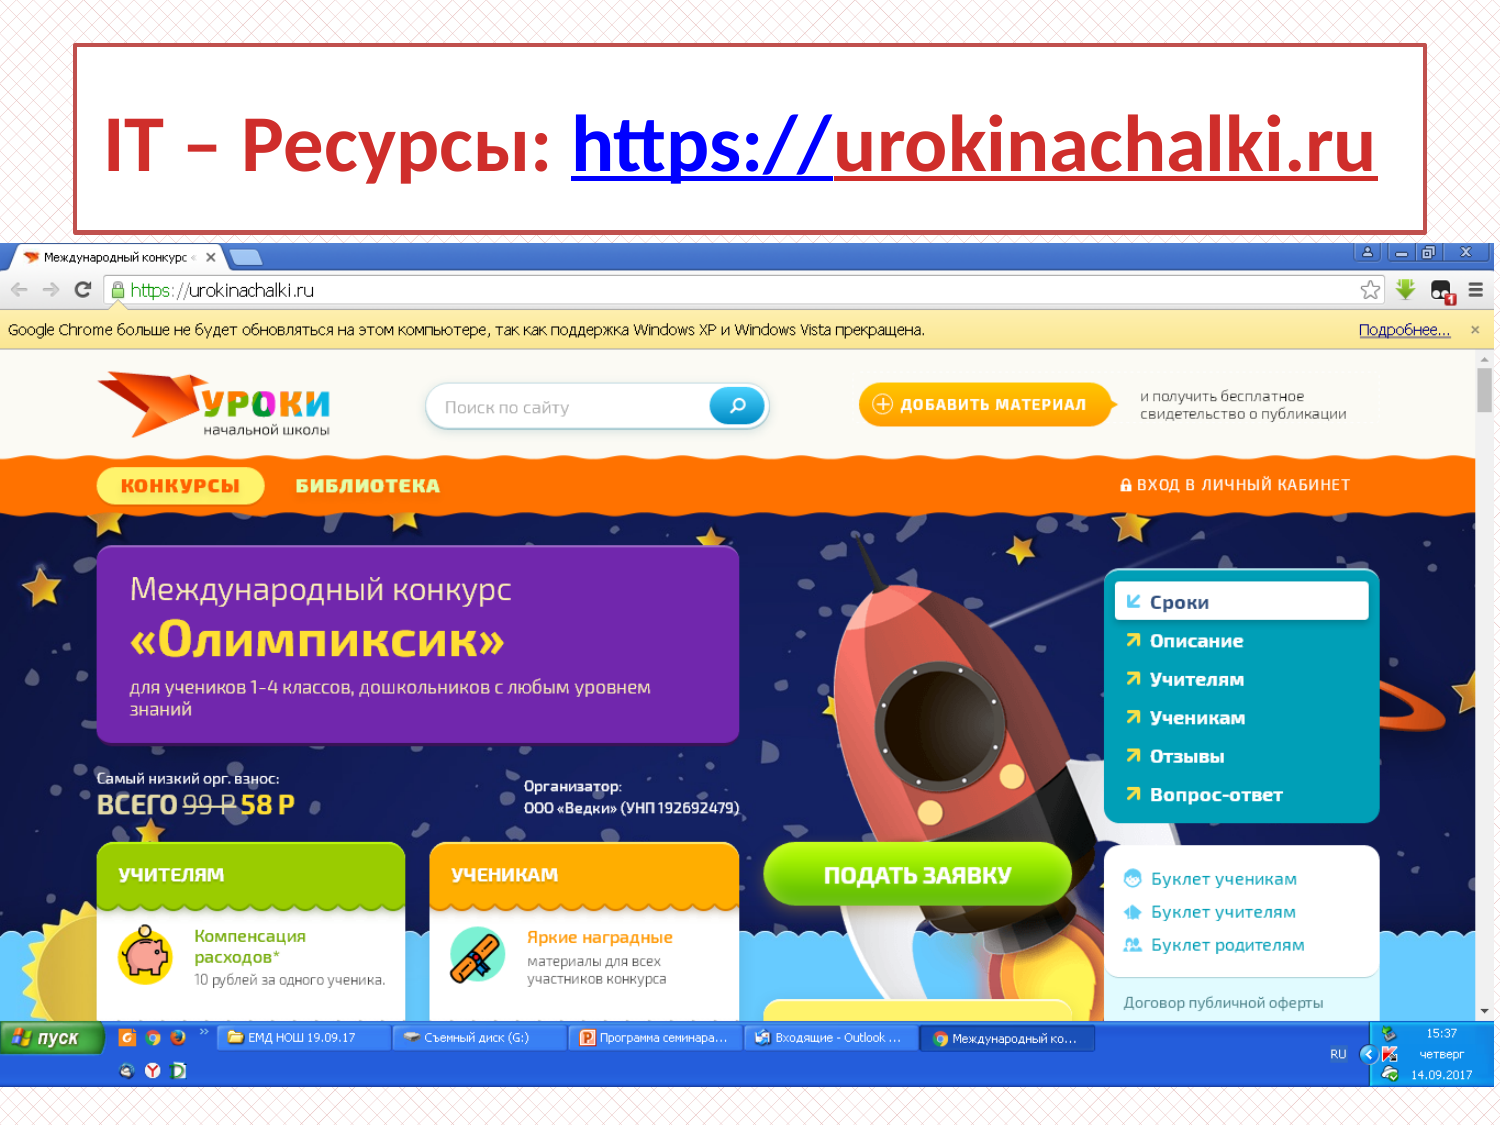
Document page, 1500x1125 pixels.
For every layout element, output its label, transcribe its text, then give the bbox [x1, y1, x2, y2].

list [0, 243, 1494, 1088]
title IT – Ресурсы: https://urokinachalki.ru [73, 43, 1427, 235]
